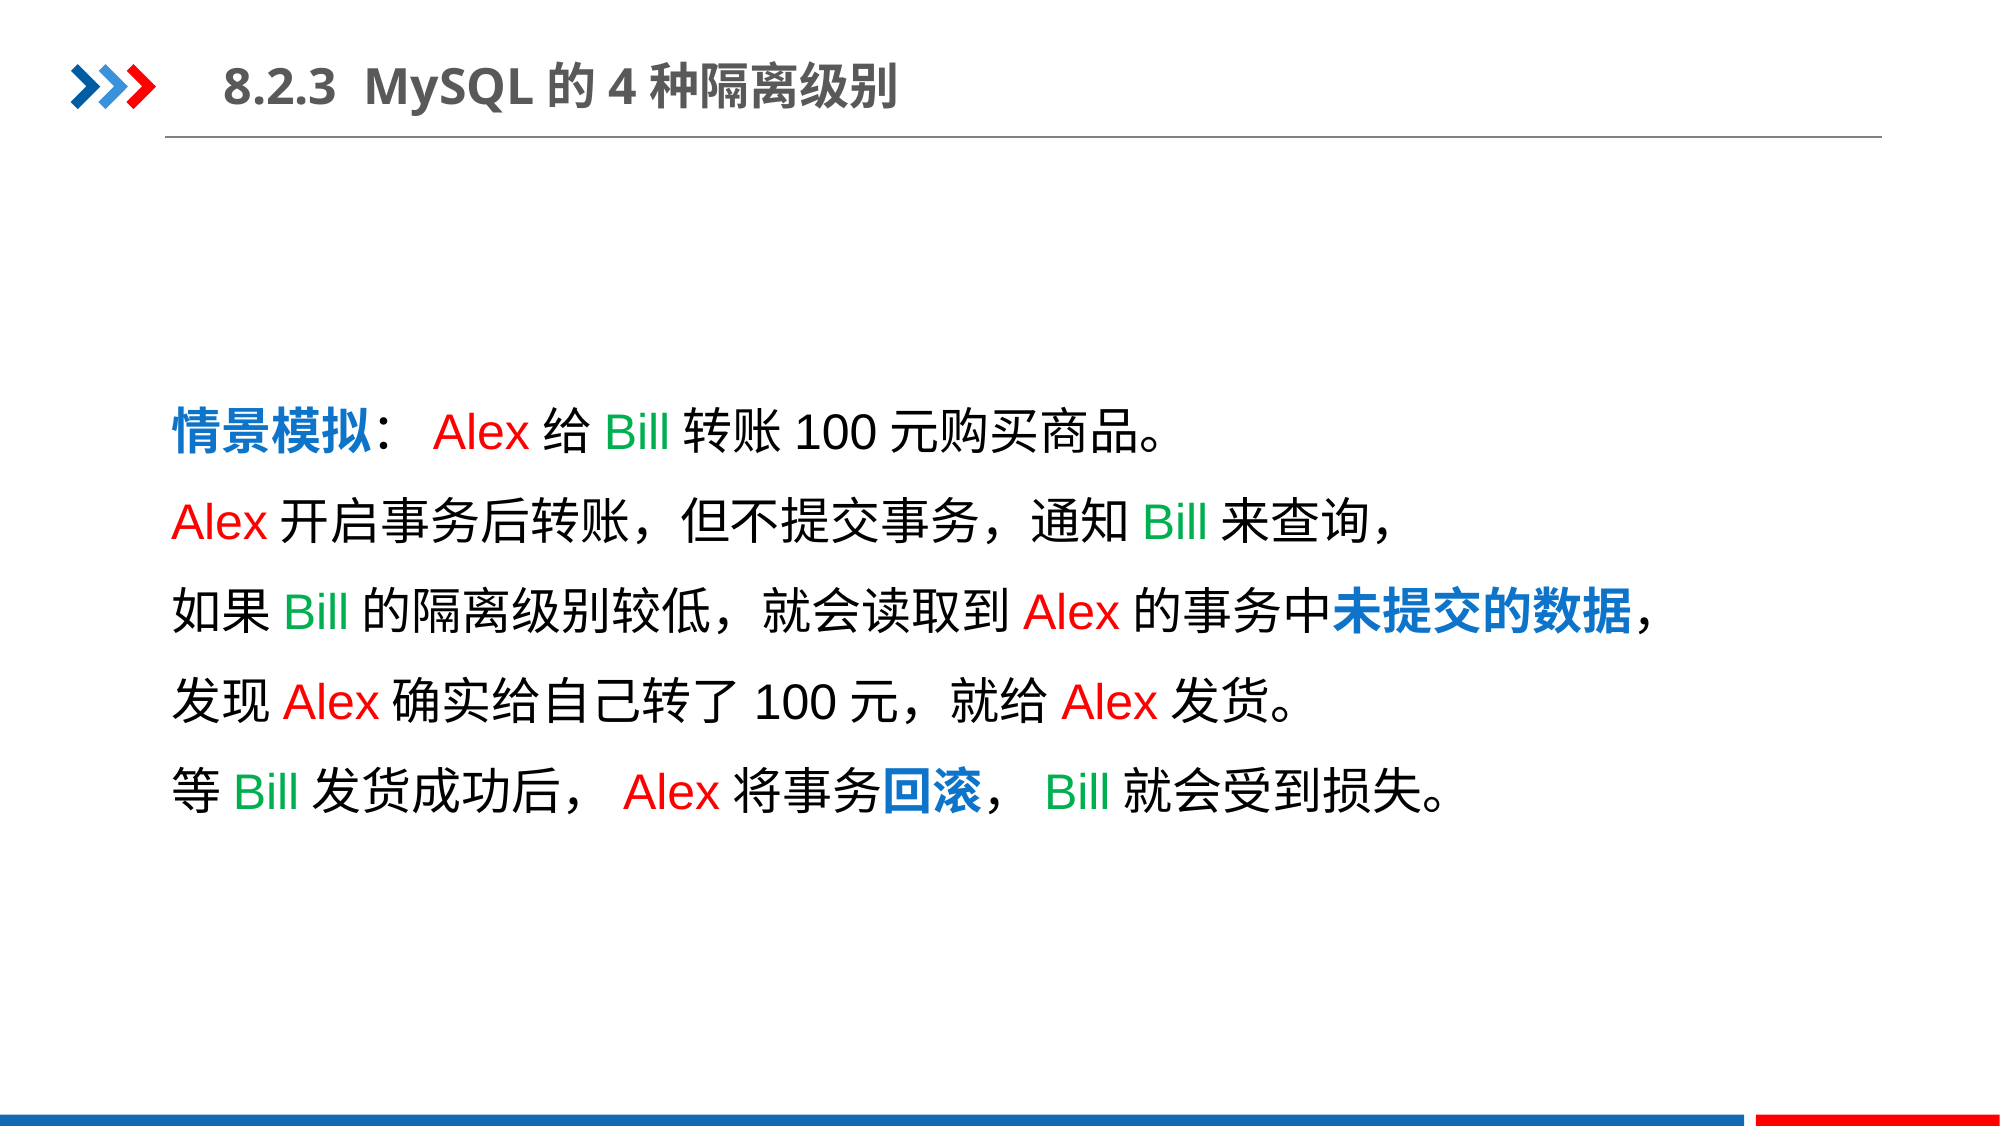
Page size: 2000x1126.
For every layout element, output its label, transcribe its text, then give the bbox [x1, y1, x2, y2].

text_box 情景模拟：Alex给Bill转账100元购买商品。 Alex开启事务后转账，但不提交事务，通知Bill来查询， 如果Bill的隔离级别较低，就会读取到Alex的事务中未提交的数据， 发现Alex确实给自己转了100元，就给Alex发货。 等Bill发货成功后，Alex将事务回滚，Bill就会受到损失。 [156, 362, 1743, 828]
text_box 8.2.3 MySQL的4种隔离级别 [187, 42, 936, 126]
